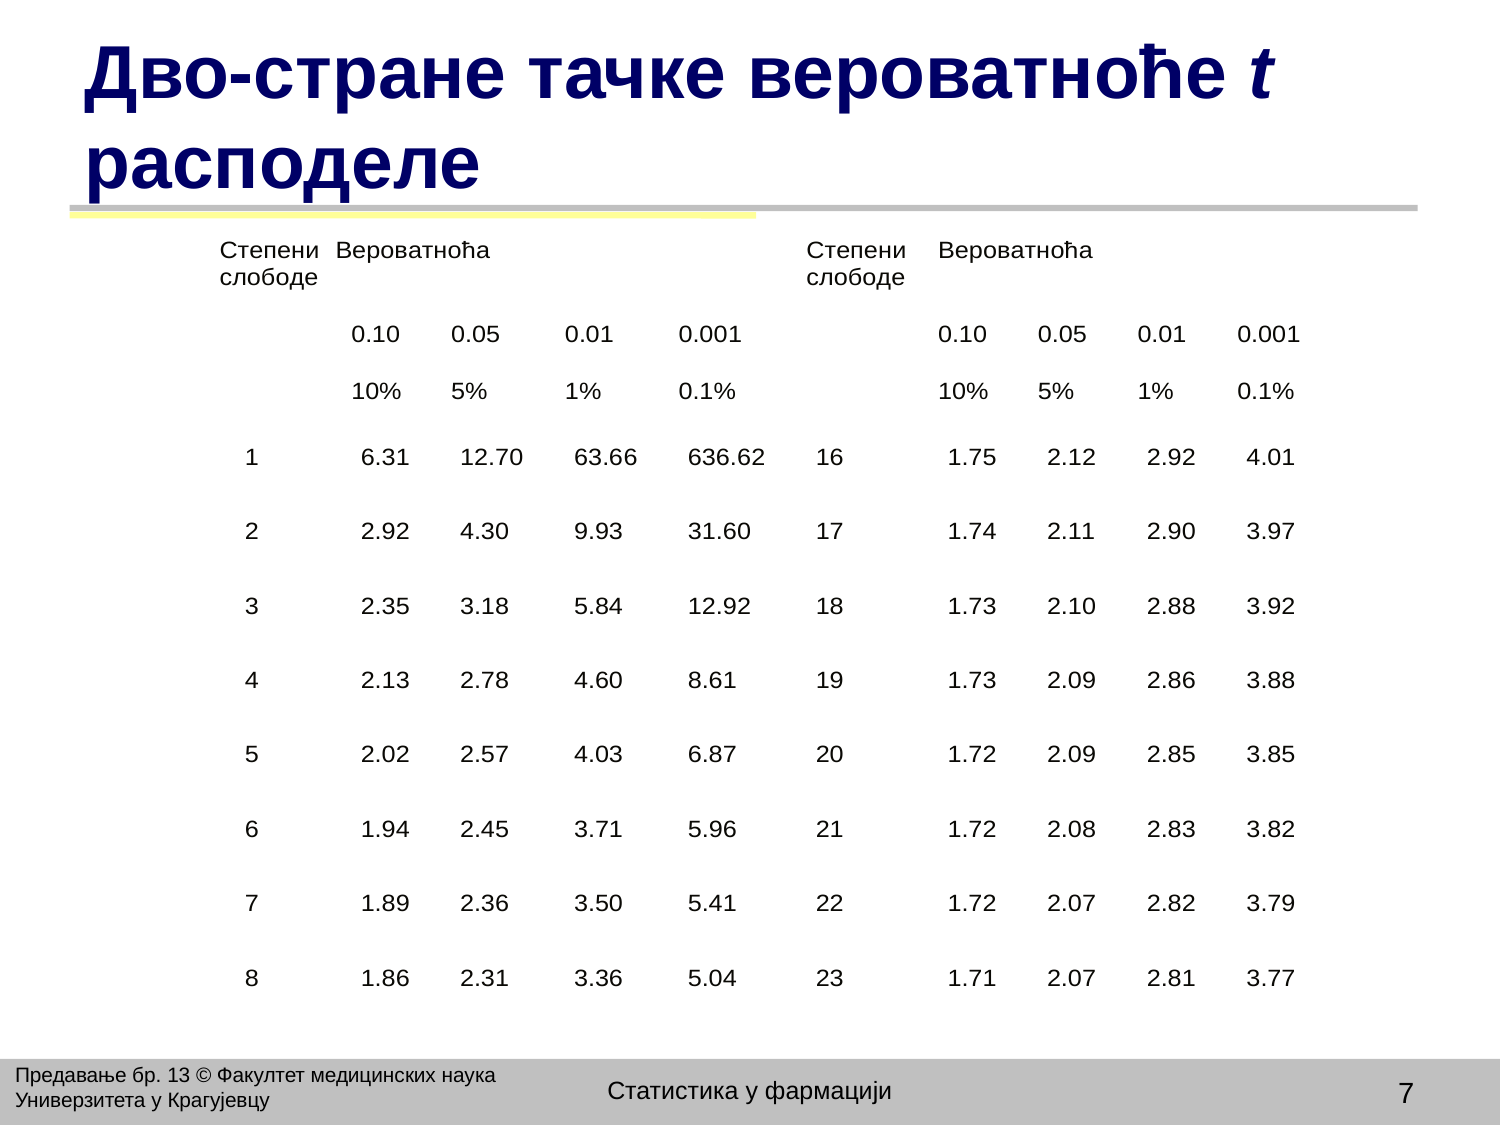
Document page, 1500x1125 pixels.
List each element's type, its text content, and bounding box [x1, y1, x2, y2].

slide_number 7 [1079, 1066, 1430, 1125]
slide_number Предавање бр. 13 © Факултет медицинских наука Универзитета у Крагујевцу [0, 1053, 614, 1108]
footer Статистика у фармацији [512, 1066, 988, 1125]
title Дво-стране тачке вероватноће t расподеле [69, 19, 1426, 208]
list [192, 221, 1396, 1057]
